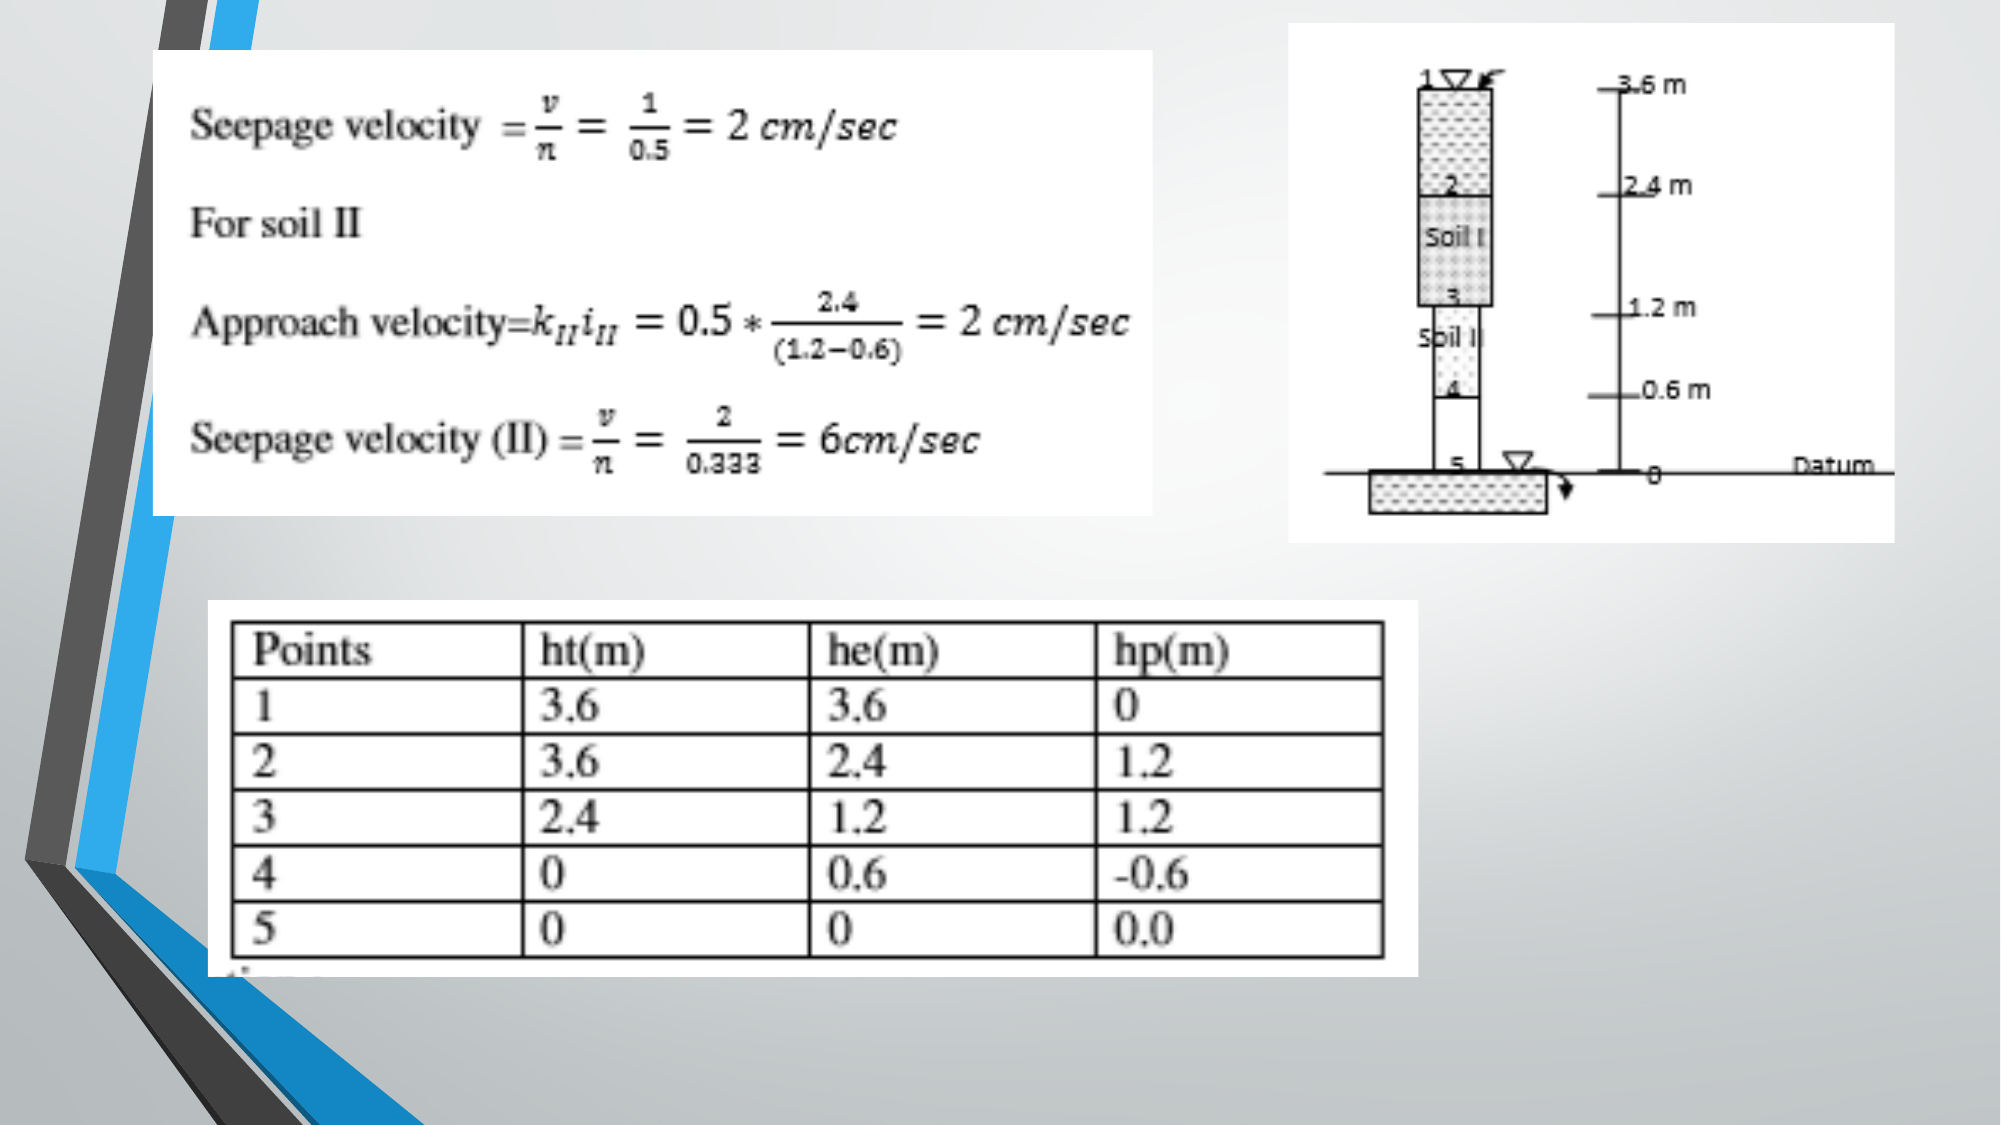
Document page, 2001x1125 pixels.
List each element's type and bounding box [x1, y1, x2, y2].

picture [207, 599, 1419, 977]
picture [152, 49, 1153, 516]
picture [1288, 23, 1895, 543]
